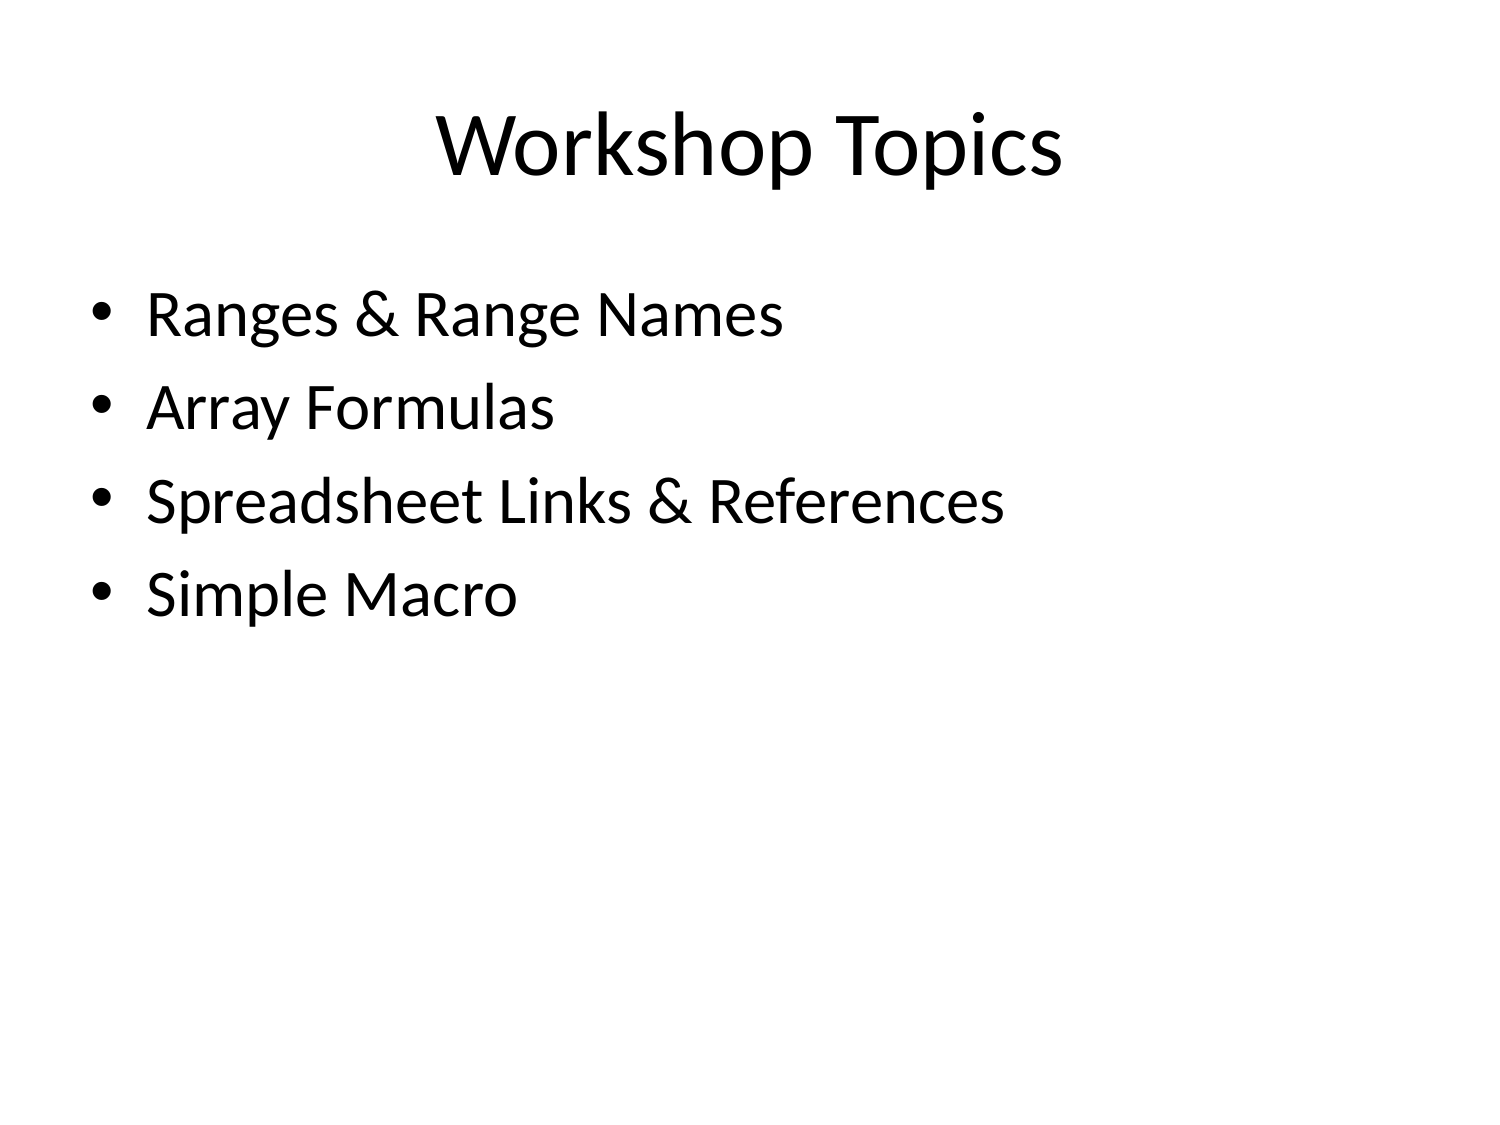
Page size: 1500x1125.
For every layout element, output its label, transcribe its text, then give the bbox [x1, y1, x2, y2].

list Ranges & Range Names Array Formulas Spreadsheet Links & References Simple Macro [74, 262, 1426, 1006]
title Workshop Topics [74, 44, 1426, 233]
